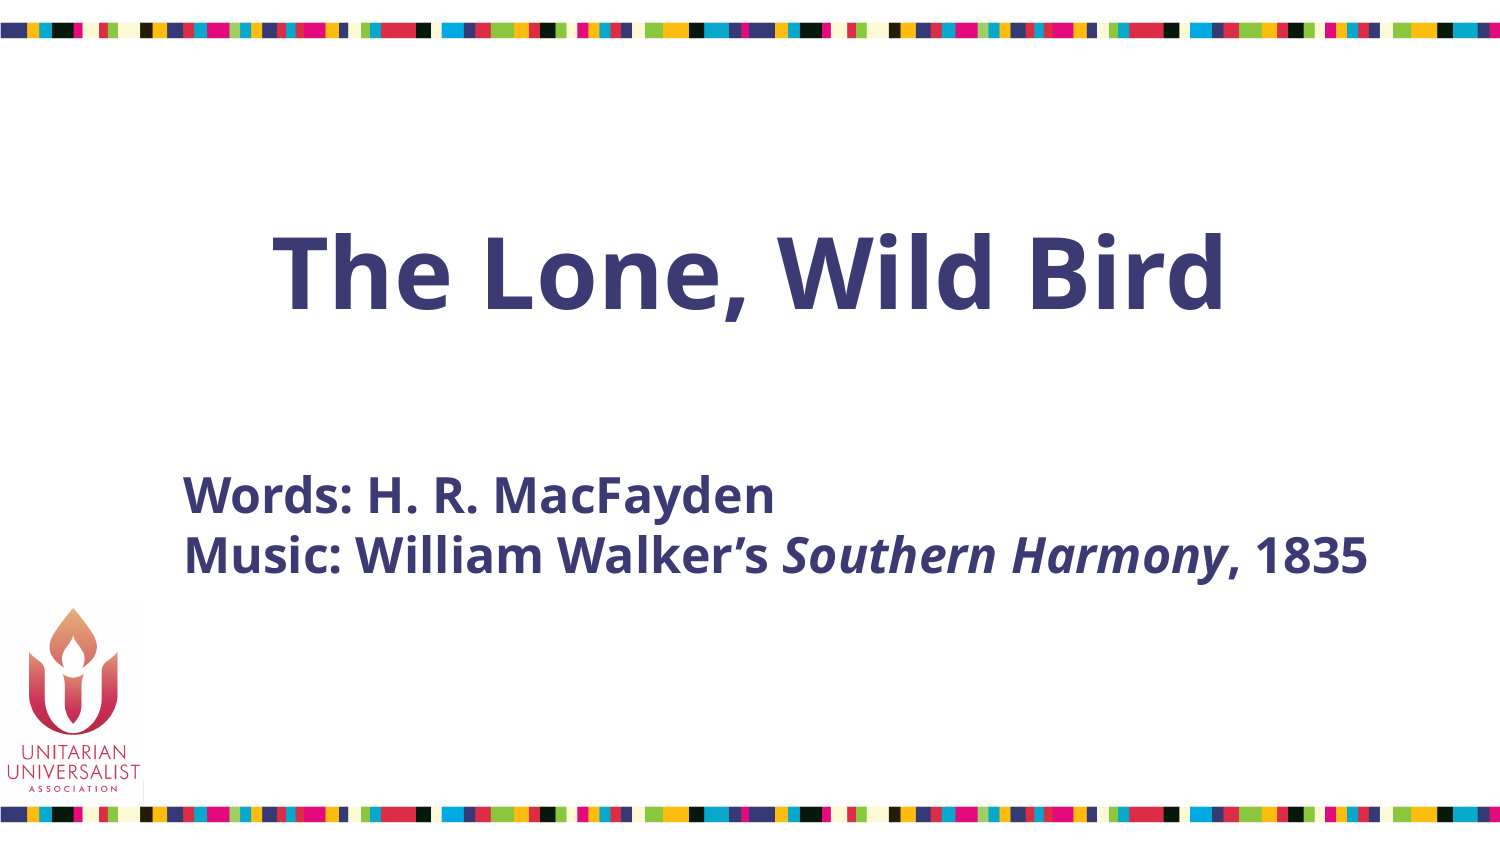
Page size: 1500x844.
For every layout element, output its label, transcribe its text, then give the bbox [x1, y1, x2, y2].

picture [0, 22, 1500, 40]
text_box Words: H. R. MacFayden Music: William Walker’s Southern Harmony, 1835 [168, 448, 1495, 659]
text_box The Lone, Wild Bird [74, 75, 1425, 345]
picture [0, 600, 1500, 824]
